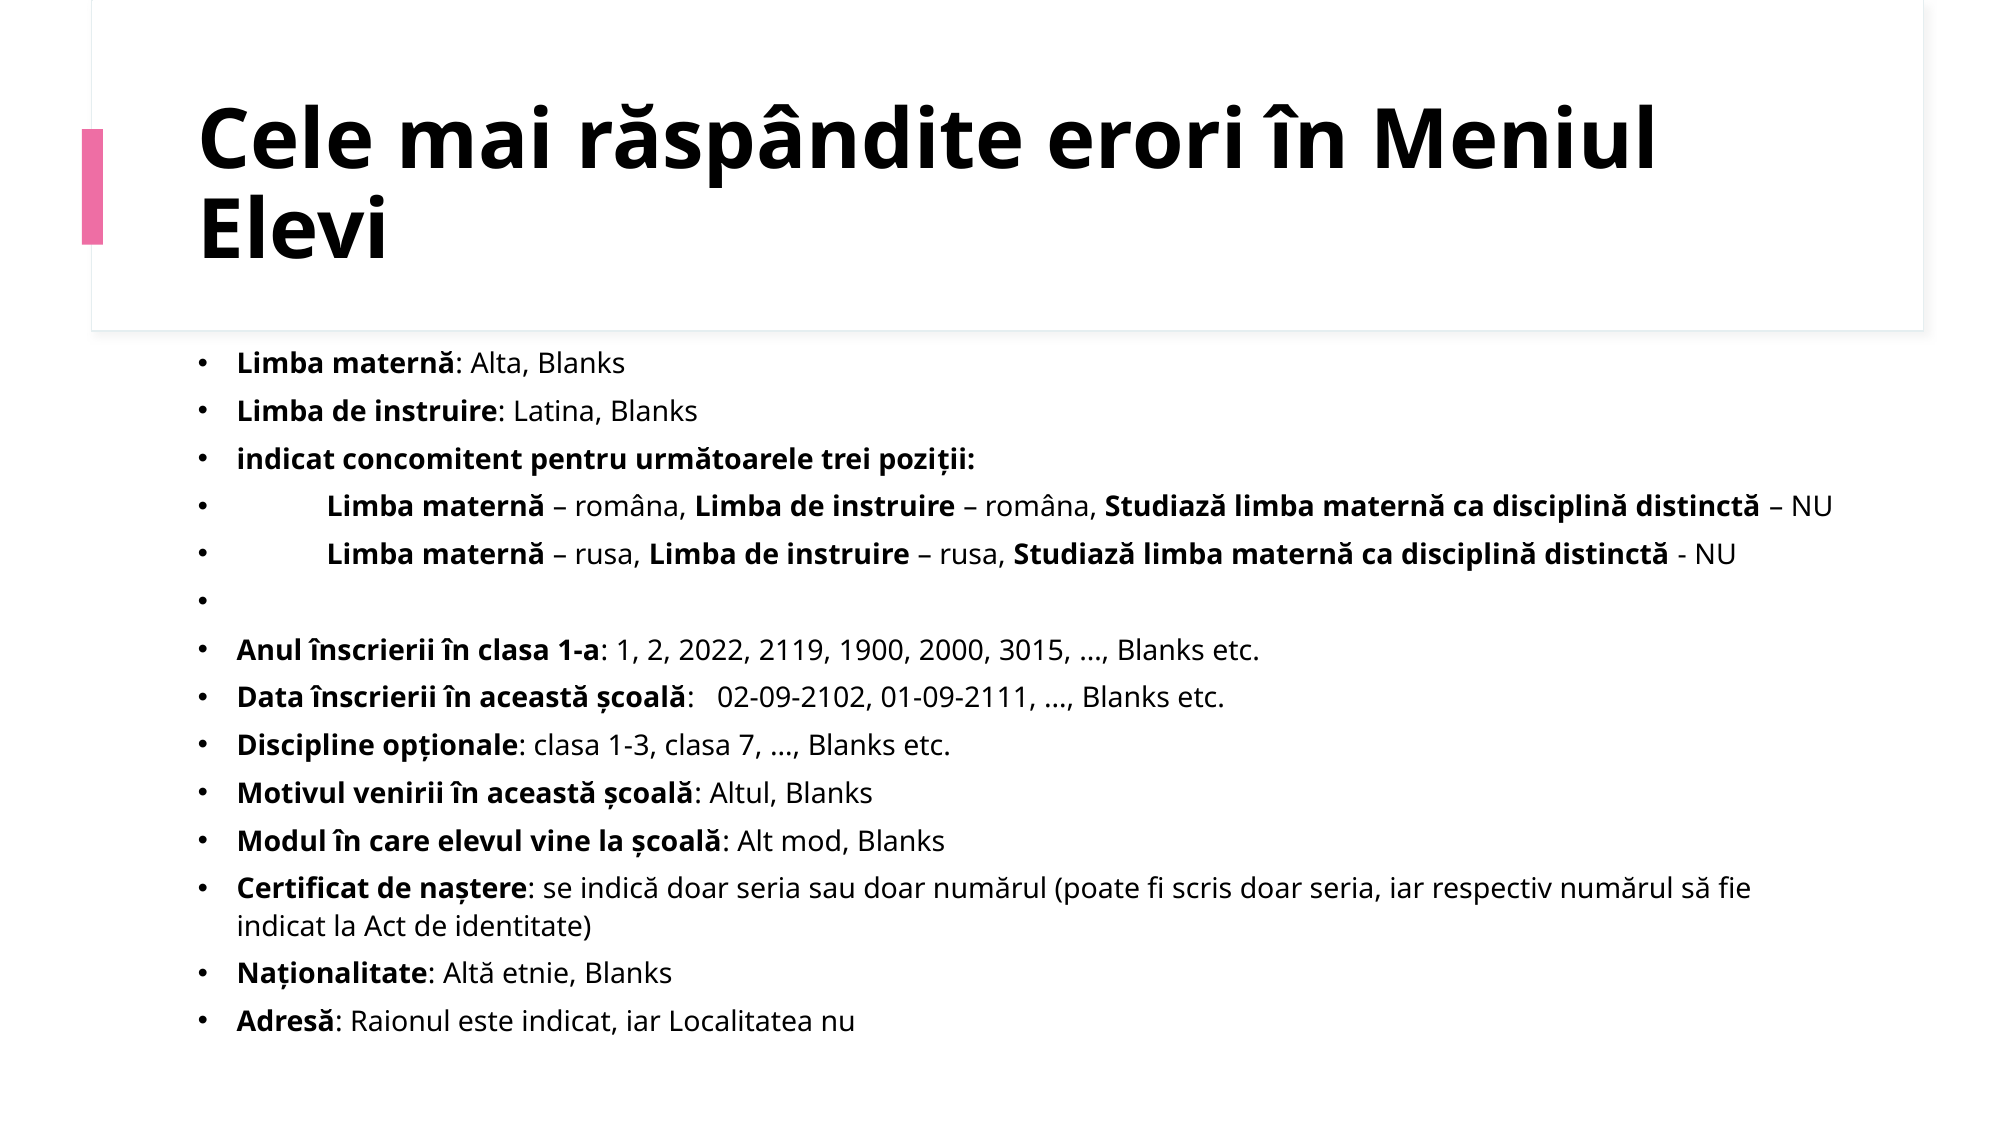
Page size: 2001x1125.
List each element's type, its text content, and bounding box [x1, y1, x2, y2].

list Limba maternă: Alta, Blanks Limba de instruire: Latina, Blanks indicat concomitent pentru următoarele trei poziţii: Limba maternă – româna, Limba de instruire – româna, Studiază limba maternă ca disciplină distinctă – NU Limba maternă – rusa, Limba de instruire – rusa, Studiază limba maternă ca disciplină distinctă - NU Anul înscrierii în clasa 1-a: 1, 2, 2022, 2119, 1900, 2000, 3015, …, Blanks etc. Data înscrierii în această şcoală: 02-09-2102, 01-09-2111, …, Blanks etc. Discipline opţionale: clasa 1-3, clasa 7, …, Blanks etc. Motivul venirii în această şcoală: Altul, Blanks Modul în care elevul vine la şcoală: Alt mod, Blanks Certificat de naştere: se indică doar seria sau doar numărul (poate fi scris doar seria, iar respectiv numărul să fie indicat la Act de identitate) Naţionalitate: Altă etnie, Blanks Adresă: Raionul este indicat, iar Localitatea nu [183, 334, 1851, 1084]
title Cele mai răspândite erori în Meniul Elevi [183, 90, 1851, 284]
